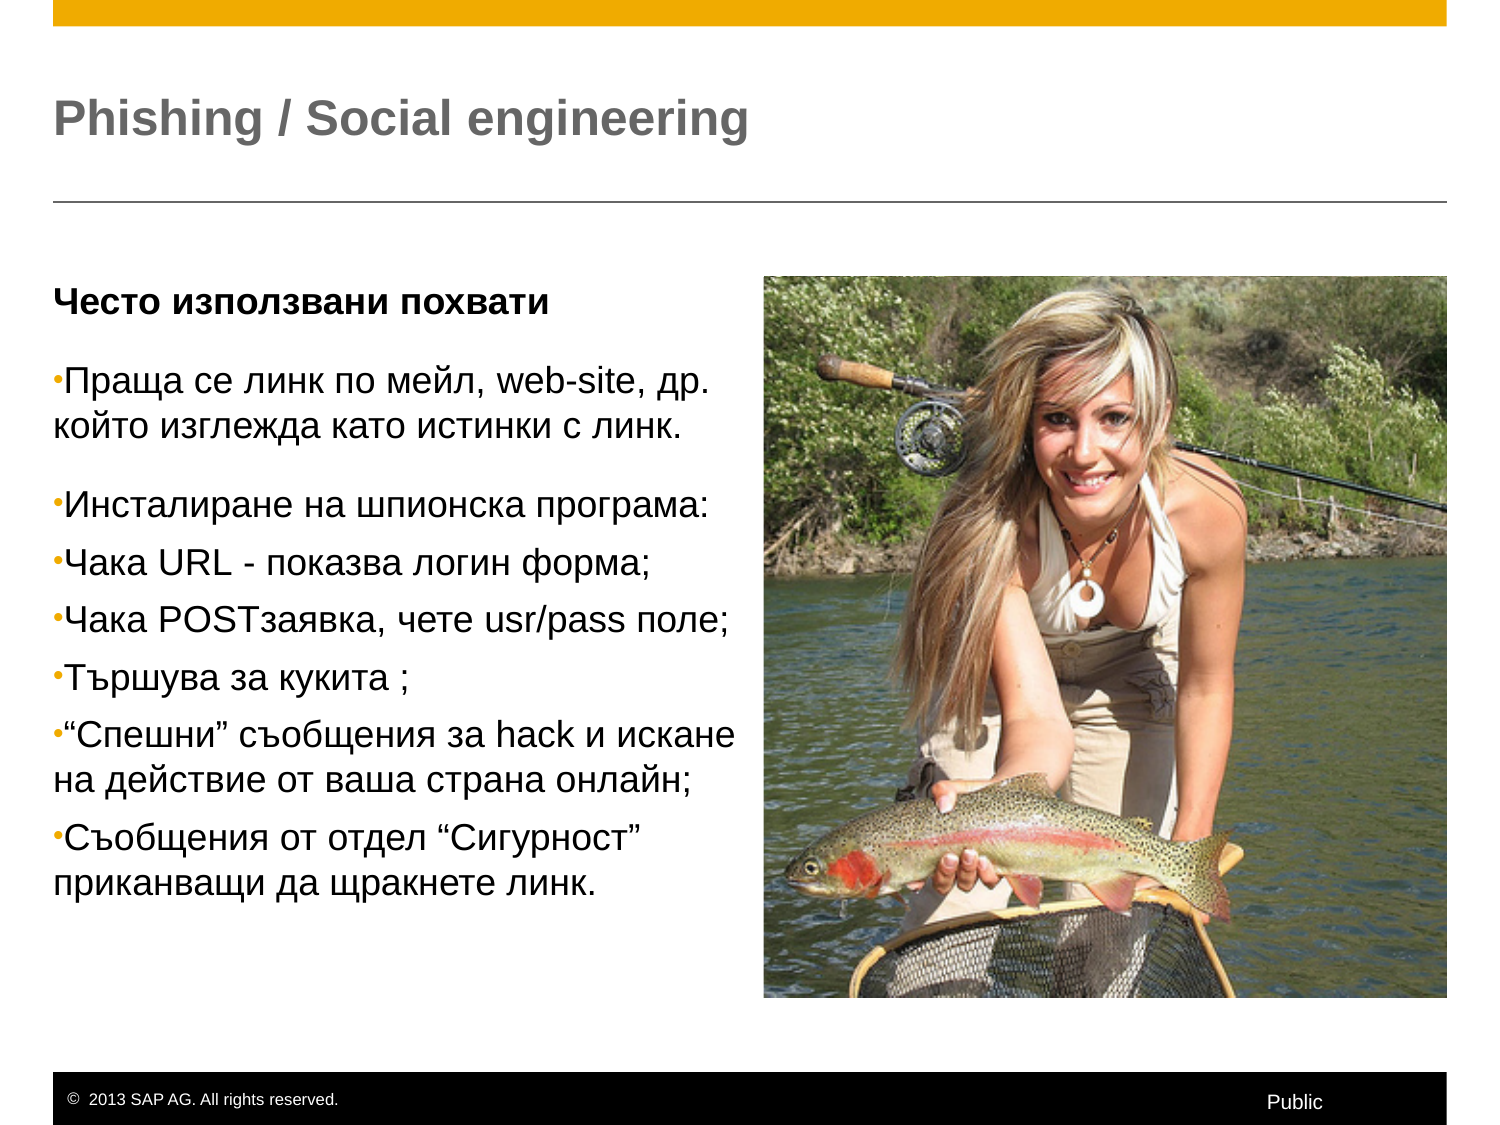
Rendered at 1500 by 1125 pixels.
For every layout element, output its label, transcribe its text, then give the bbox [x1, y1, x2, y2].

title Phishing / Social engineering [53, 53, 1447, 178]
picture [763, 276, 1448, 999]
list Често използвани похвати Праща се линк по мейл, web-site, др. който изглежда като истинки с линк. Инсталиране на шпионска програма: Чака URL - показва логин форма; Чака POSTзаявка, чете usr/pass поле; Тършува за кукита ; “Спешни” съобщения за hack и искане на действие от ваша страна онлайн; Съобщения от отдел “Сигурност” приканващи да щракнете линк. [53, 277, 737, 998]
